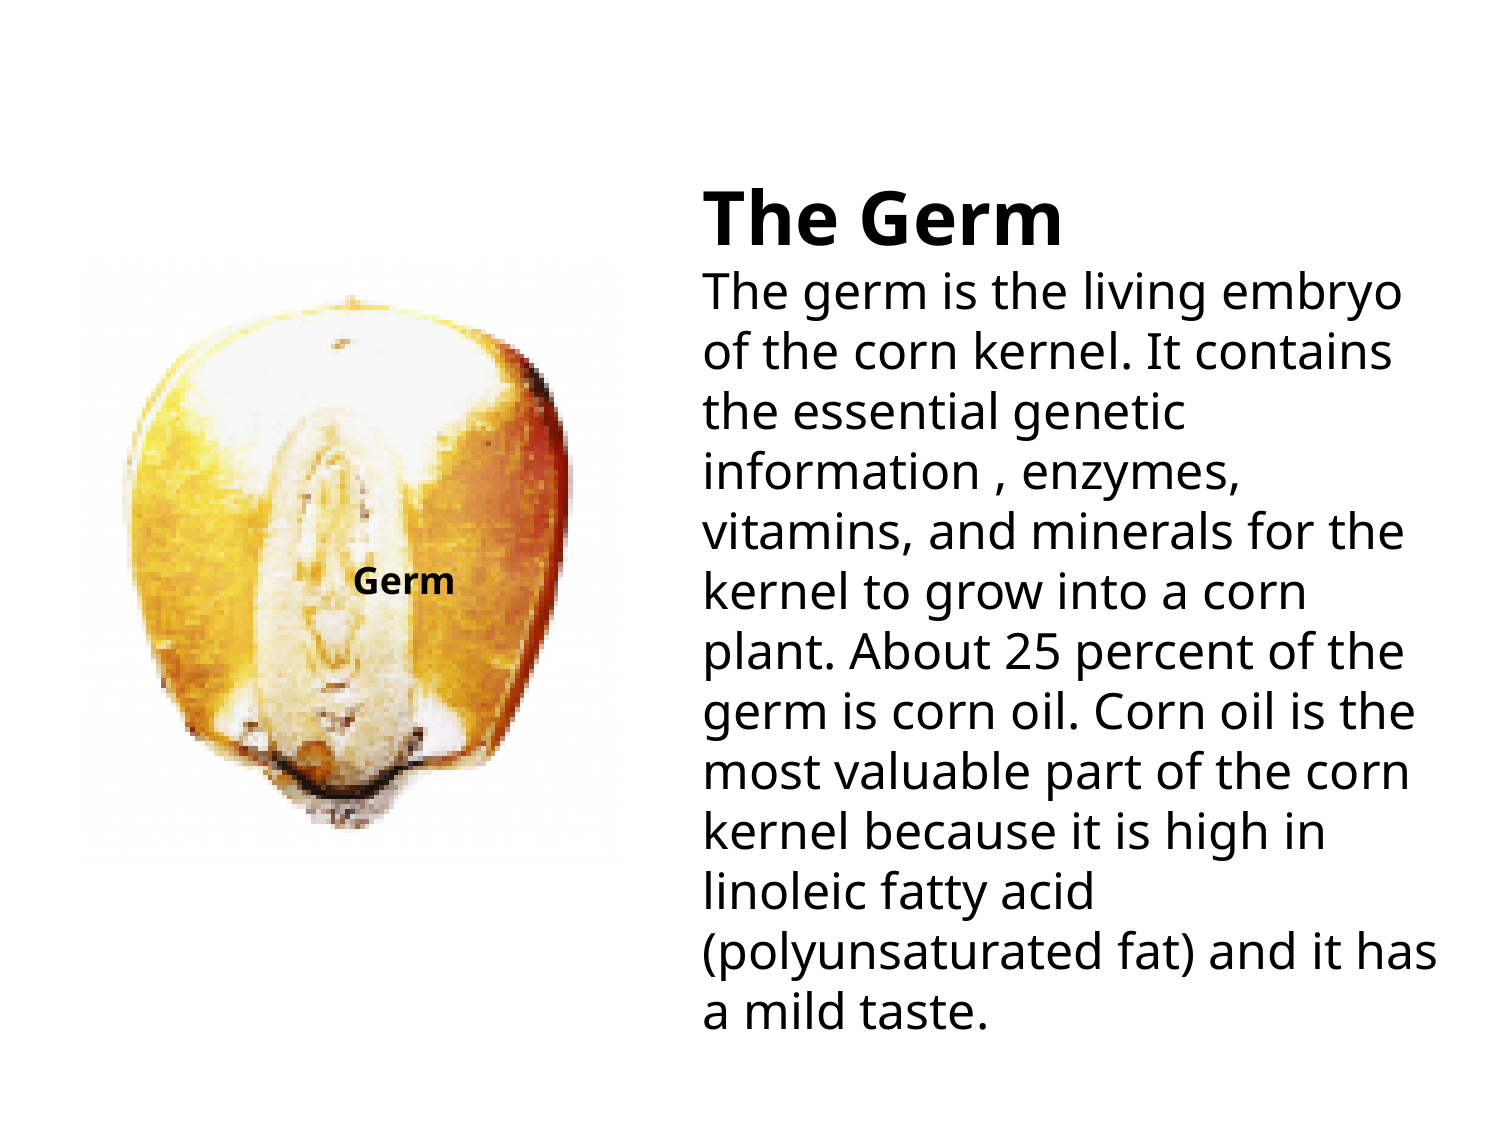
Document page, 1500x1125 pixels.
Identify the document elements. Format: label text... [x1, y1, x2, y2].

picture [49, 262, 651, 863]
text_box The Germ The germ is the living embryo of the corn kernel. It contains the essential genetic information , enzymes, vitamins, and minerals for the kernel to grow into a corn plant. About 25 percent of the germ is corn oil. Corn oil is the most valuable part of the corn kernel because it is high in linoleic fatty acid (polyunsaturated fat) and it has a mild taste. [687, 162, 1463, 1048]
